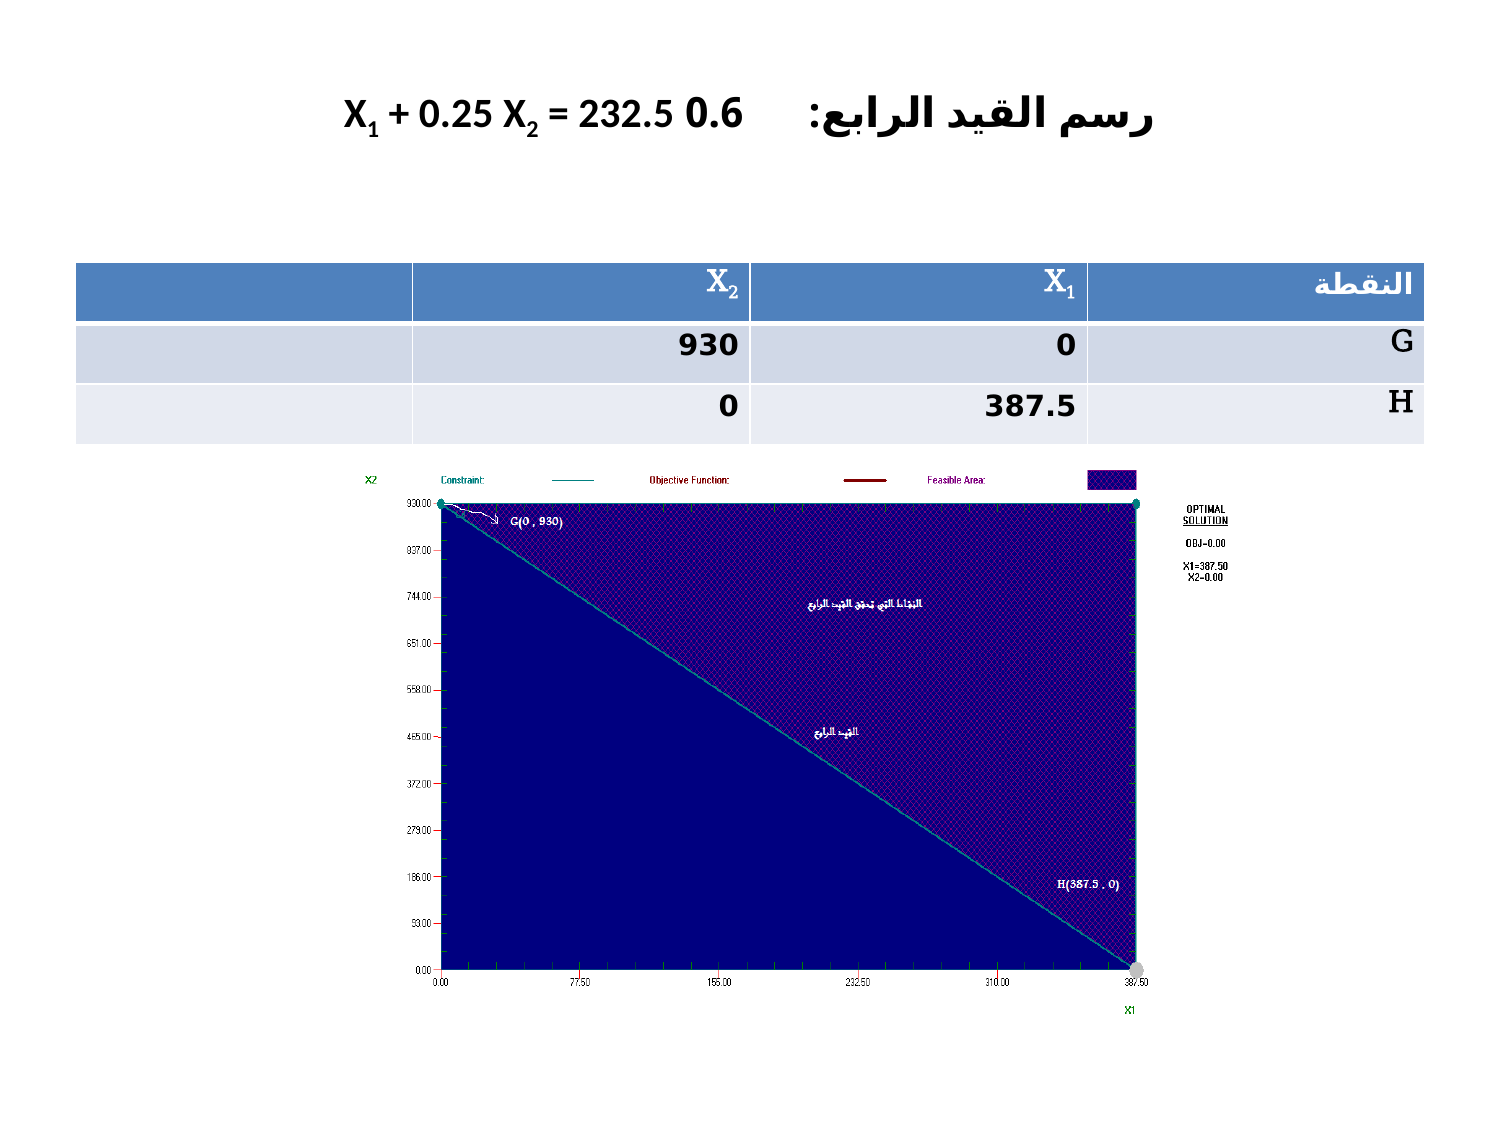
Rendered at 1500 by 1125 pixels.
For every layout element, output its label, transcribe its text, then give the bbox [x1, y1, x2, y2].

table_header [76, 263, 412, 321]
table_cell 0 [413, 385, 749, 444]
table_cell 930 [413, 326, 749, 383]
table_header X2 [413, 263, 749, 321]
table_header X1 [751, 263, 1087, 321]
title رسم القيد الرابع: 0.6 X1 + 0.25 X2 = 232.5 [75, 45, 1425, 233]
table_cell G [1088, 326, 1424, 383]
table_cell [76, 326, 412, 383]
table_header النقطة [1088, 263, 1424, 321]
table_cell H [1088, 385, 1424, 444]
table_cell 387.5 [751, 385, 1087, 444]
picture [300, 455, 1287, 1125]
table_cell [76, 385, 412, 444]
table_cell 0 [751, 326, 1087, 383]
